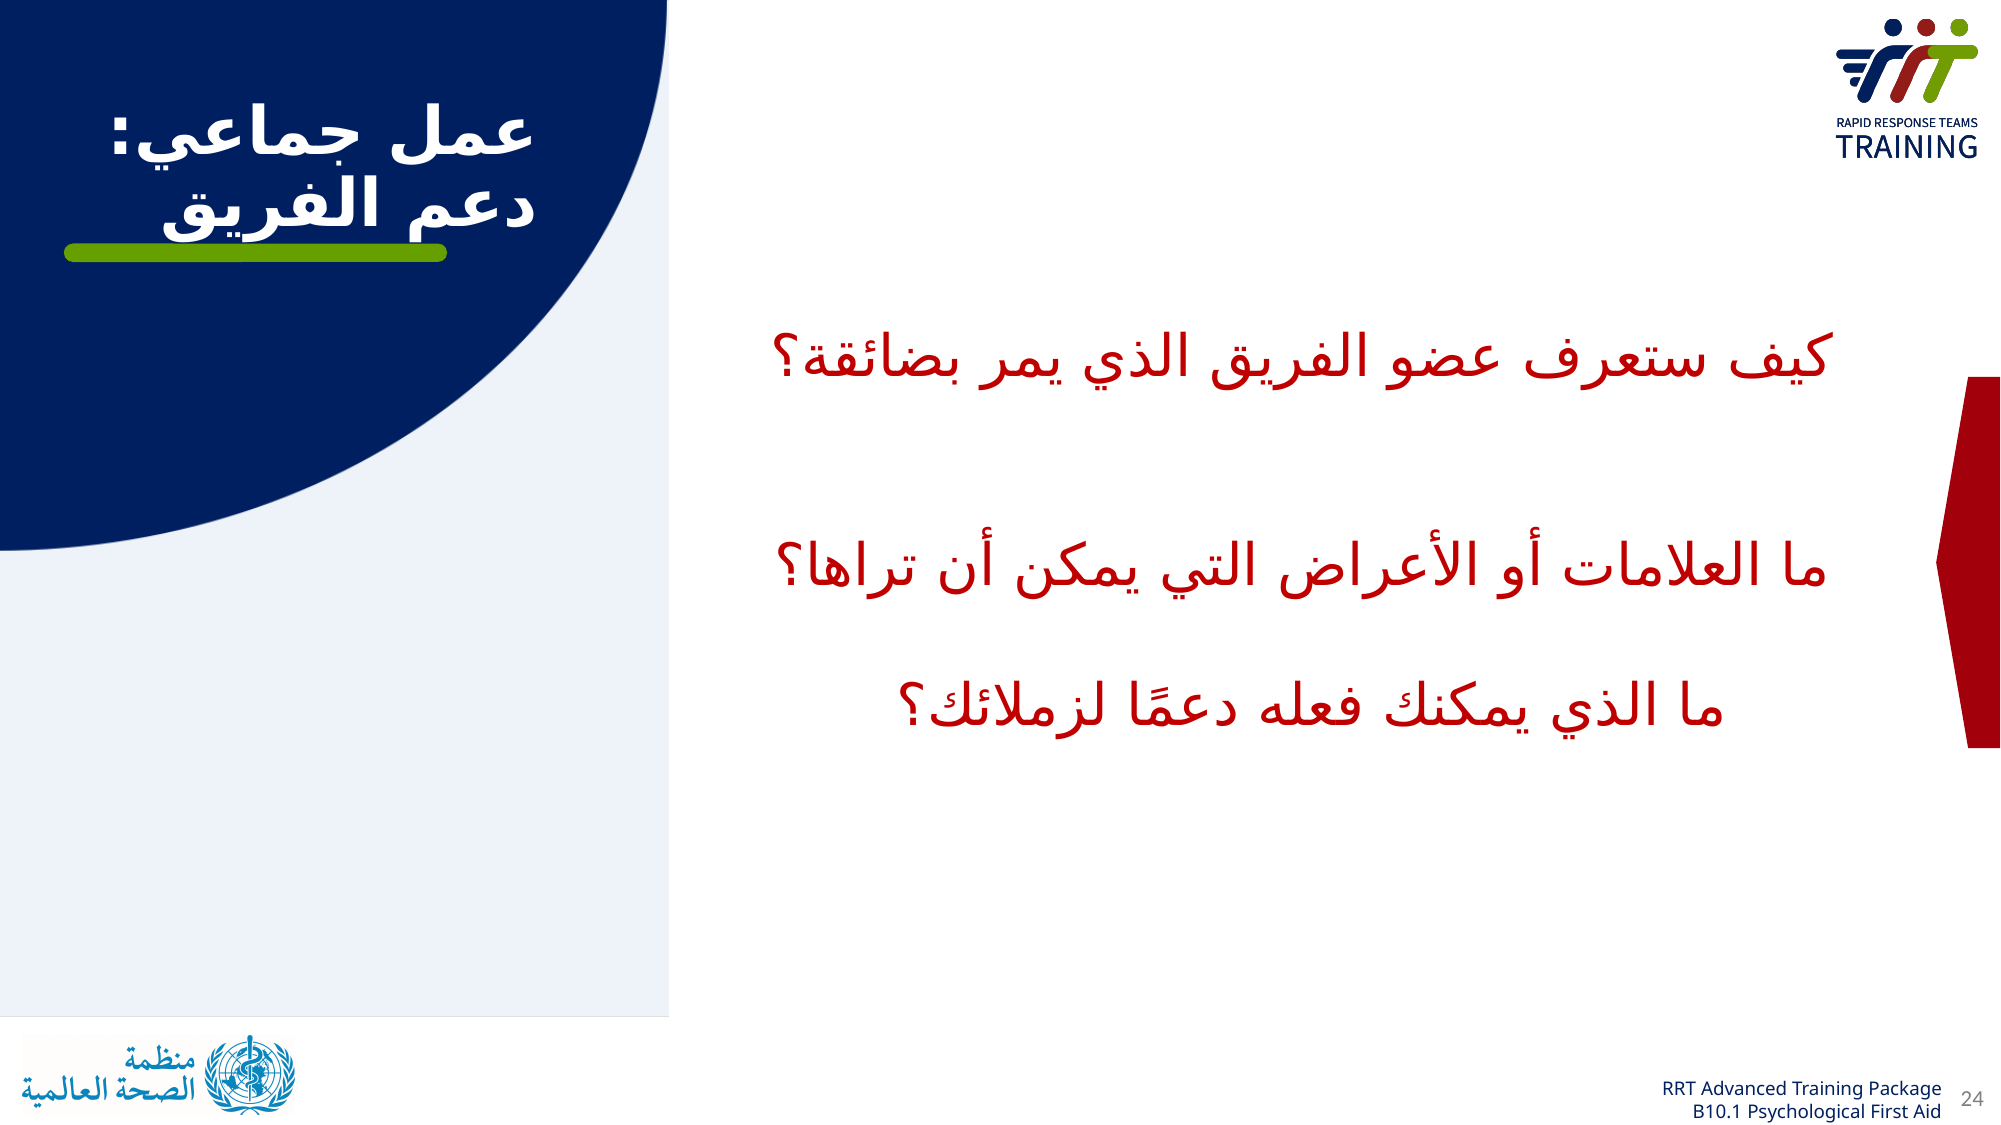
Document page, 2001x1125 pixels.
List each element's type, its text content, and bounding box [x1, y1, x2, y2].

picture [0, 0, 669, 1018]
text_box عمل جماعي: دعم الفريق [2, 103, 538, 242]
picture [1835, 19, 1978, 167]
title كيف ستعرف عضو الفريق الذي يمر بضائقة؟ ما العلامات أو الأعراض التي يمكن أن تراها؟ ما الذي يمكنك فعله دعمًا لزملائك؟ [758, 240, 1847, 885]
picture [22, 1035, 295, 1115]
picture [252, 1050, 258, 1059]
